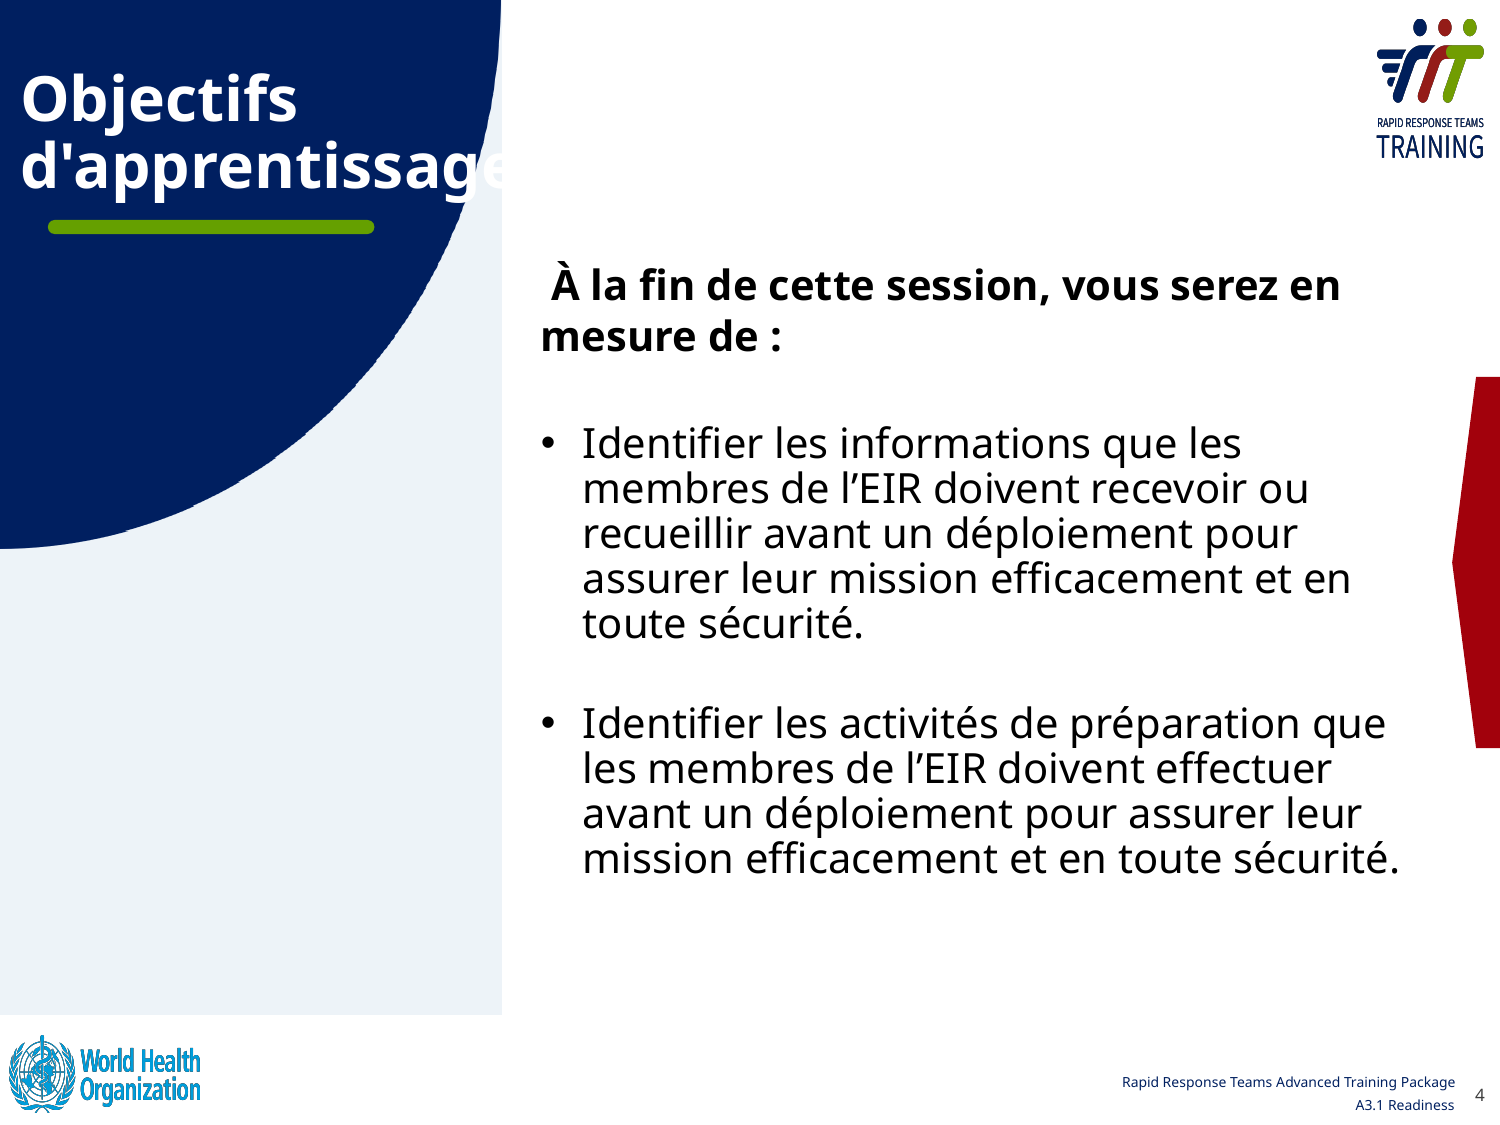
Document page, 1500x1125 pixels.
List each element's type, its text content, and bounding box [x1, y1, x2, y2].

picture [9, 1035, 40, 1069]
picture [17, 1054, 35, 1090]
picture [0, 0, 502, 1017]
title Objectifs d'apprentissage [12, 18, 567, 258]
picture [35, 1078, 41, 1088]
picture [52, 1053, 68, 1091]
picture [1376, 19, 1484, 167]
picture [44, 1035, 200, 1113]
list À la fin de cette session, vous serez en mesure de : Identifier les informations que les membres de l’EIR doivent recevoir ou recueillir avant un déploiement pour assurer leur mission efficacement et en toute sécurité. Identifier les activités de préparation que les membres de l’EIR doivent effectuer avant un déploiement pour assurer leur mission efficacement et en toute sécurité. [525, 138, 1453, 1049]
picture [9, 1084, 36, 1113]
picture [27, 1088, 58, 1105]
picture [37, 1108, 46, 1113]
